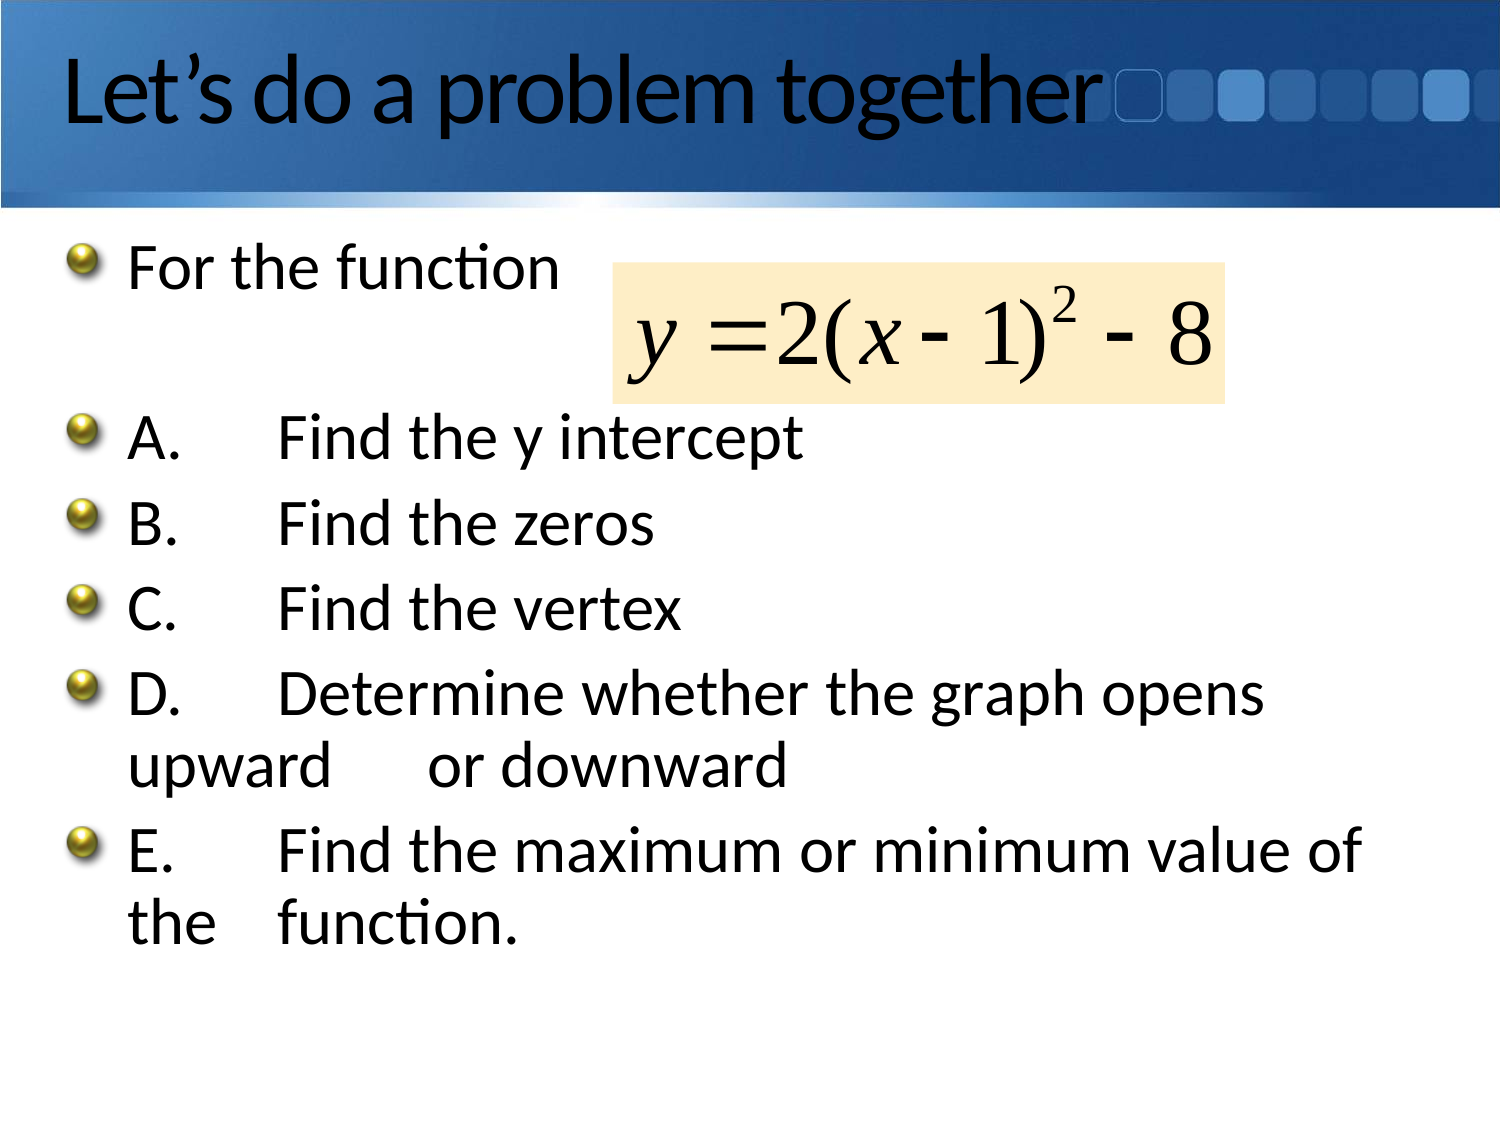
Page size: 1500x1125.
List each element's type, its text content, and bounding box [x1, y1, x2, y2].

list For the function A. Find the y intercept B. Find the zeros C. Find the vertex D. Determine whether the graph opens upward or downward E. Find the maximum or minimum value of the function. [62, 231, 1438, 983]
picture [0, 0, 1500, 1125]
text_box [612, 262, 1226, 405]
title Let’s do a problem together [62, 37, 1438, 147]
